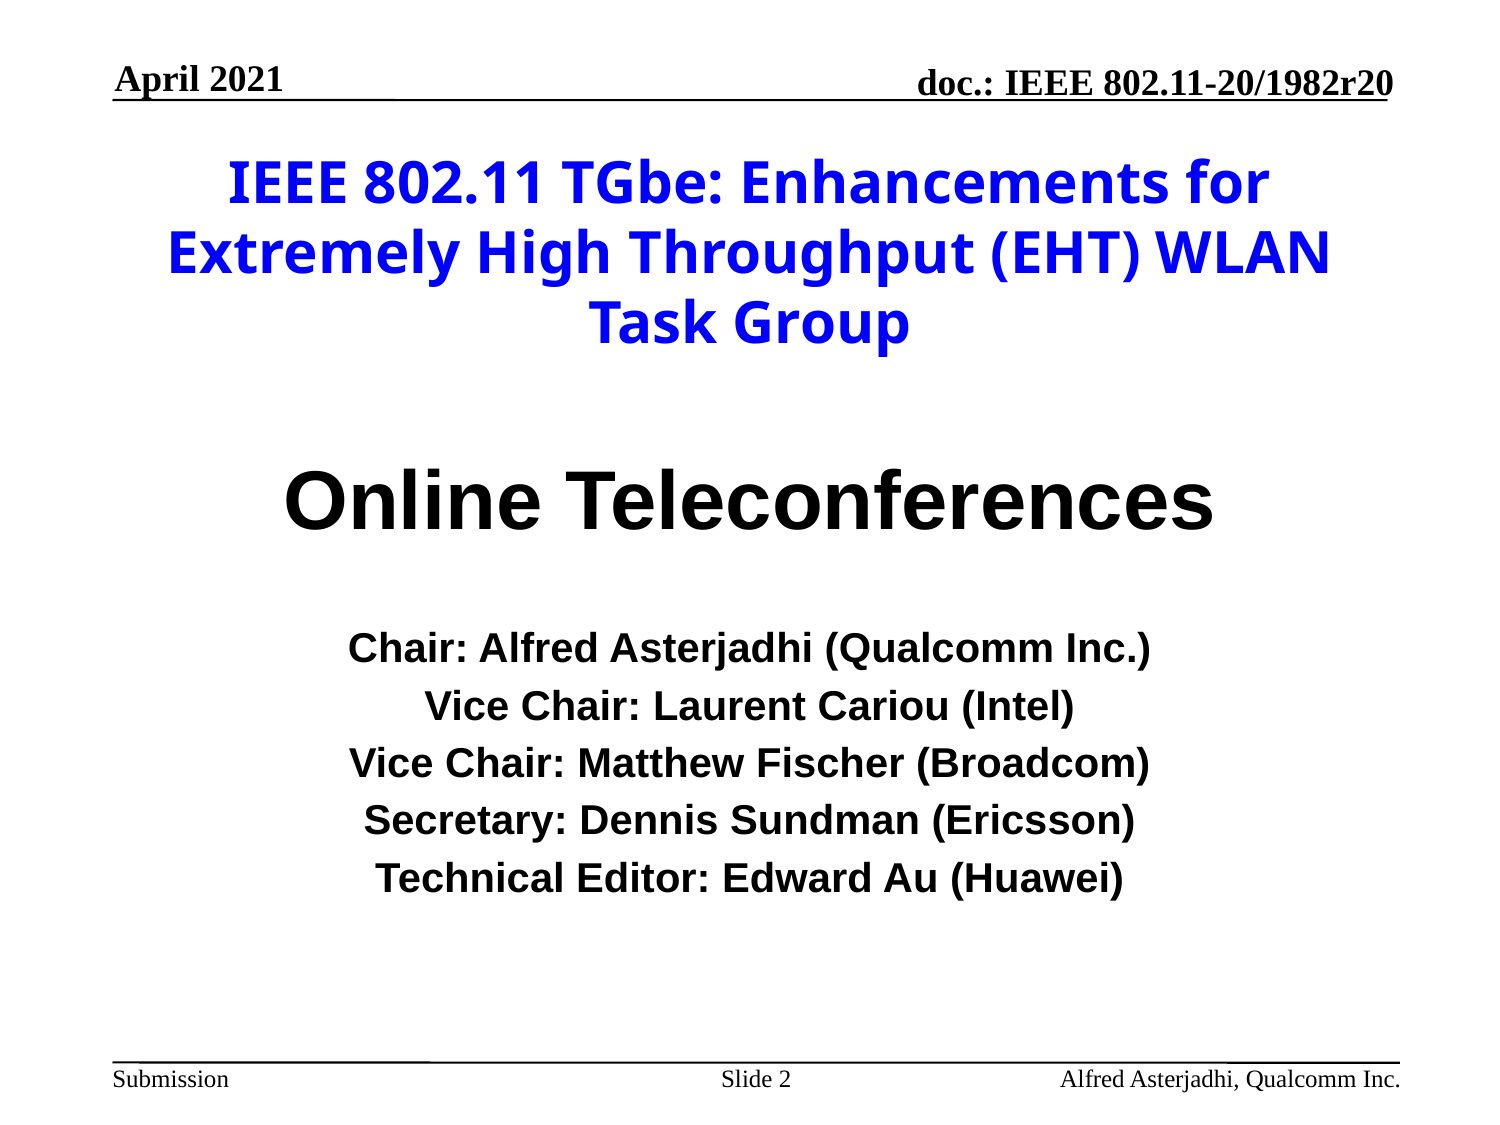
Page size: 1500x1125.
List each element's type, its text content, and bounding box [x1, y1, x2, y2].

footer Alfred Asterjadhi, Qualcomm Inc. [878, 1061, 1402, 1093]
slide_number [114, 54, 493, 100]
title IEEE 802.11 TGbe: Enhancements for Extremely High Throughput (EHT) WLAN Task Group [112, 112, 1388, 388]
list Online Teleconferences Chair: Alfred Asterjadhi (Qualcomm Inc.) Vice Chair: Laurent Cariou (Intel) Vice Chair: Matthew Fischer (Broadcom) Secretary: Dennis Sundman (Ericsson) Technical Editor: Edward Au (Huawei) [112, 449, 1388, 1063]
slide_number Slide 2 [712, 1061, 800, 1123]
